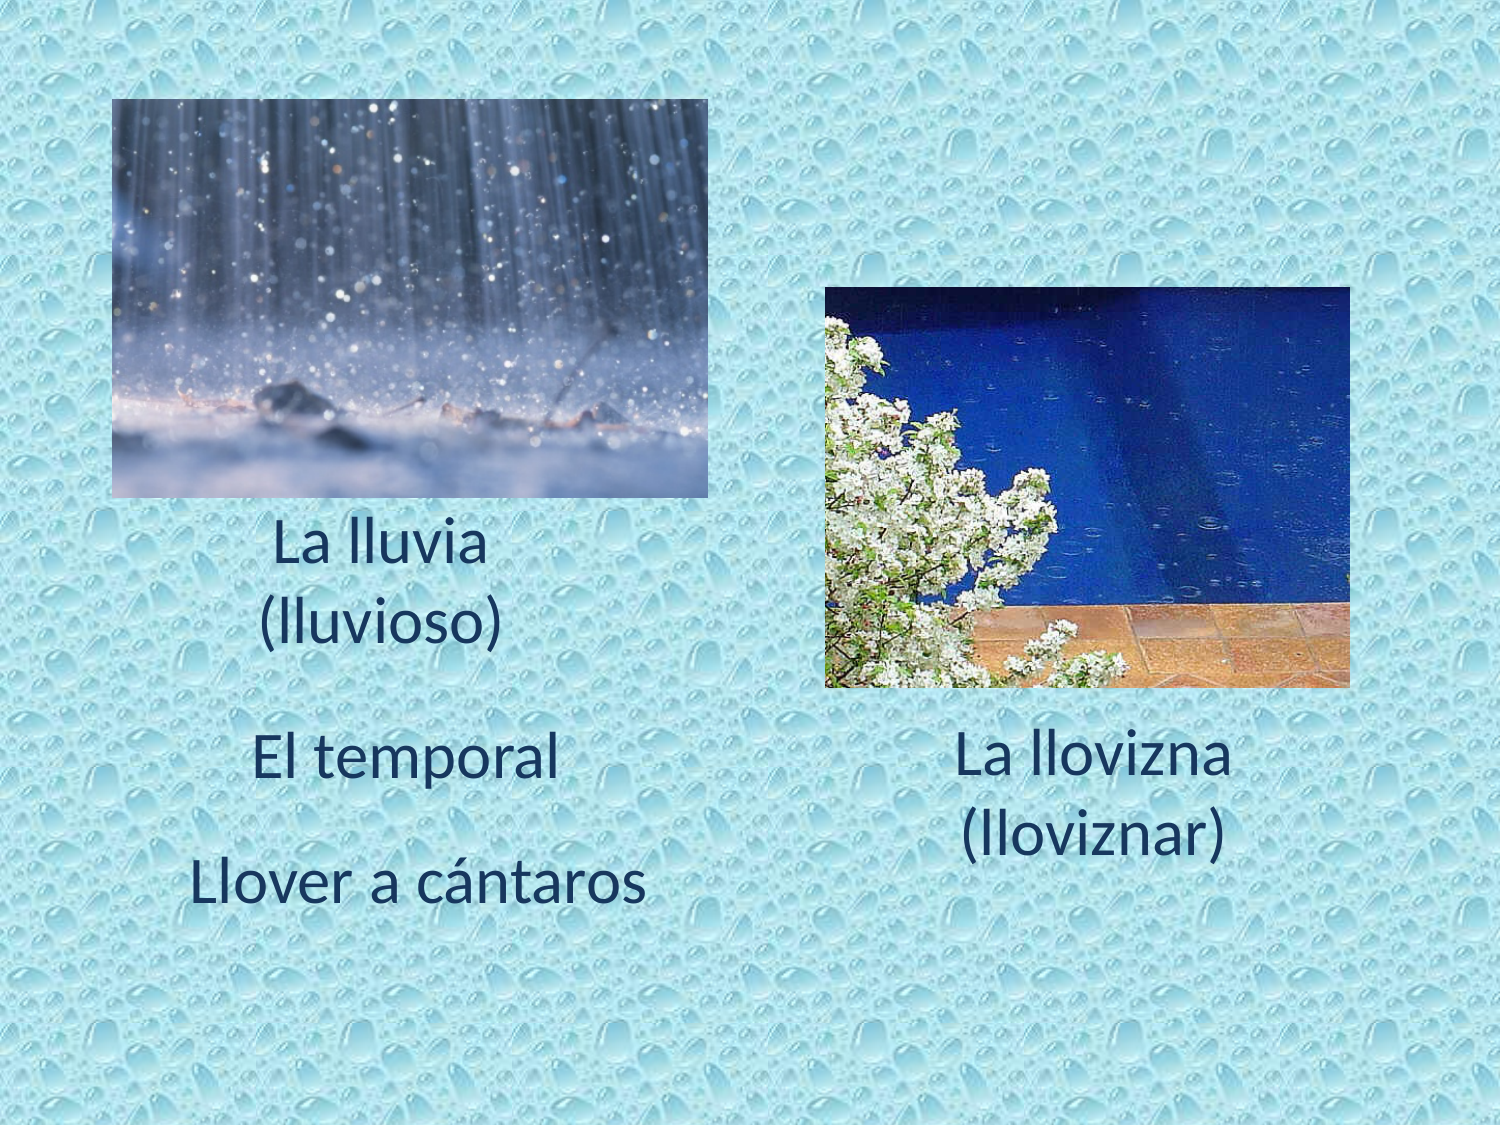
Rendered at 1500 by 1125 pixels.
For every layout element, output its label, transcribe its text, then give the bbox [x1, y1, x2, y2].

text_box Llover a cántaros [137, 800, 700, 954]
title La llovizna (lloviznar) [812, 712, 1375, 866]
picture [0, 0, 1500, 1125]
text_box [787, 662, 1350, 816]
text_box La lluvia (lluvioso) [99, 500, 663, 654]
text_box El temporal [125, 675, 688, 829]
